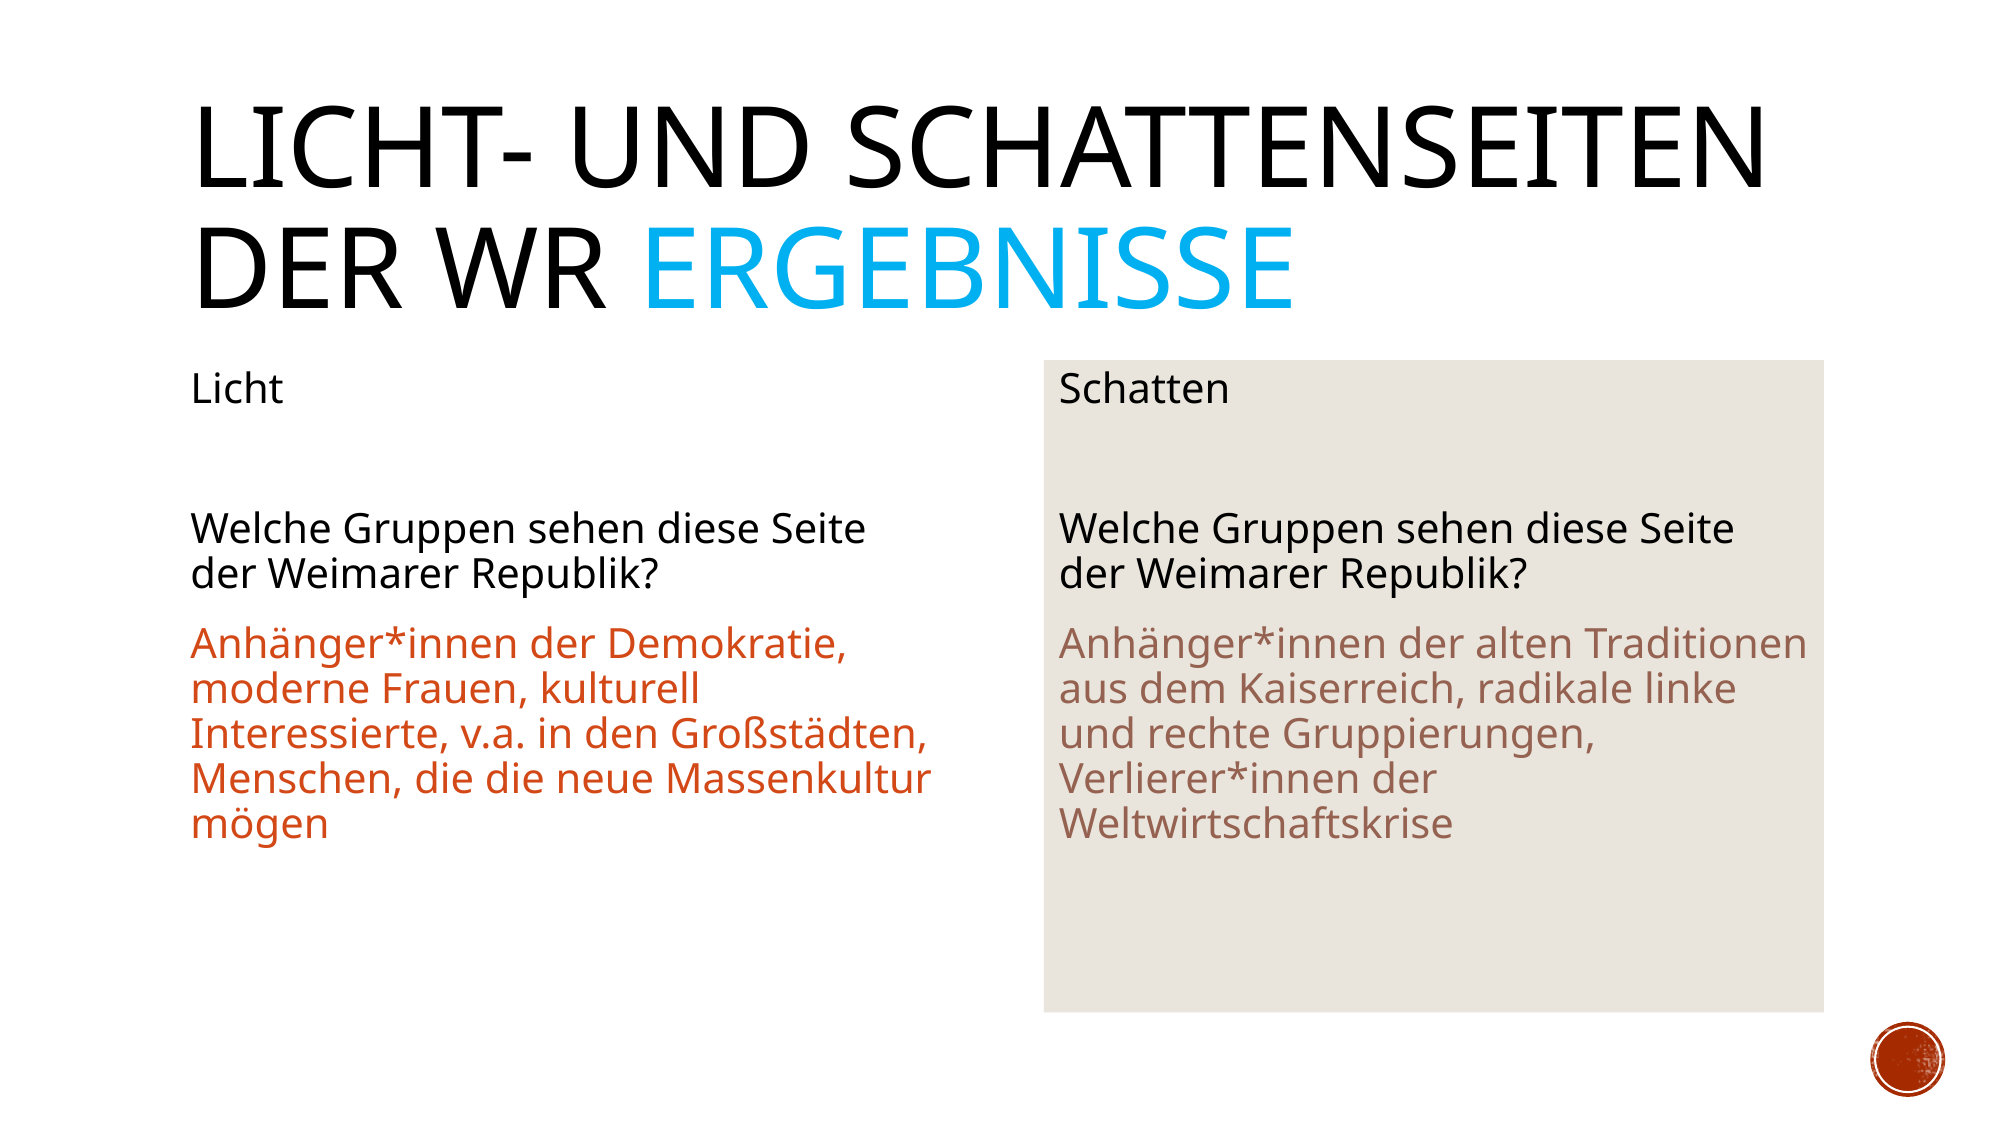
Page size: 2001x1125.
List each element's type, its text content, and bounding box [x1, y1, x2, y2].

title Licht- und Schattenseiten der WR Ergebnisse [175, 79, 1826, 344]
list Licht Welche Gruppen sehen diese Seite der Weimarer Republik? Anhänger*innen der Demokratie, moderne Frauen, kulturell Interessierte, v.a. in den Großstädten, Menschen, die die neue Massenkultur mögen [175, 360, 956, 1013]
list Schatten Welche Gruppen sehen diese Seite der Weimarer Republik? Anhänger*innen der alten Traditionen aus dem Kaiserreich, radikale linke und rechte Gruppierungen, Verlierer*innen der Weltwirtschaftskrise [1043, 360, 1824, 1013]
